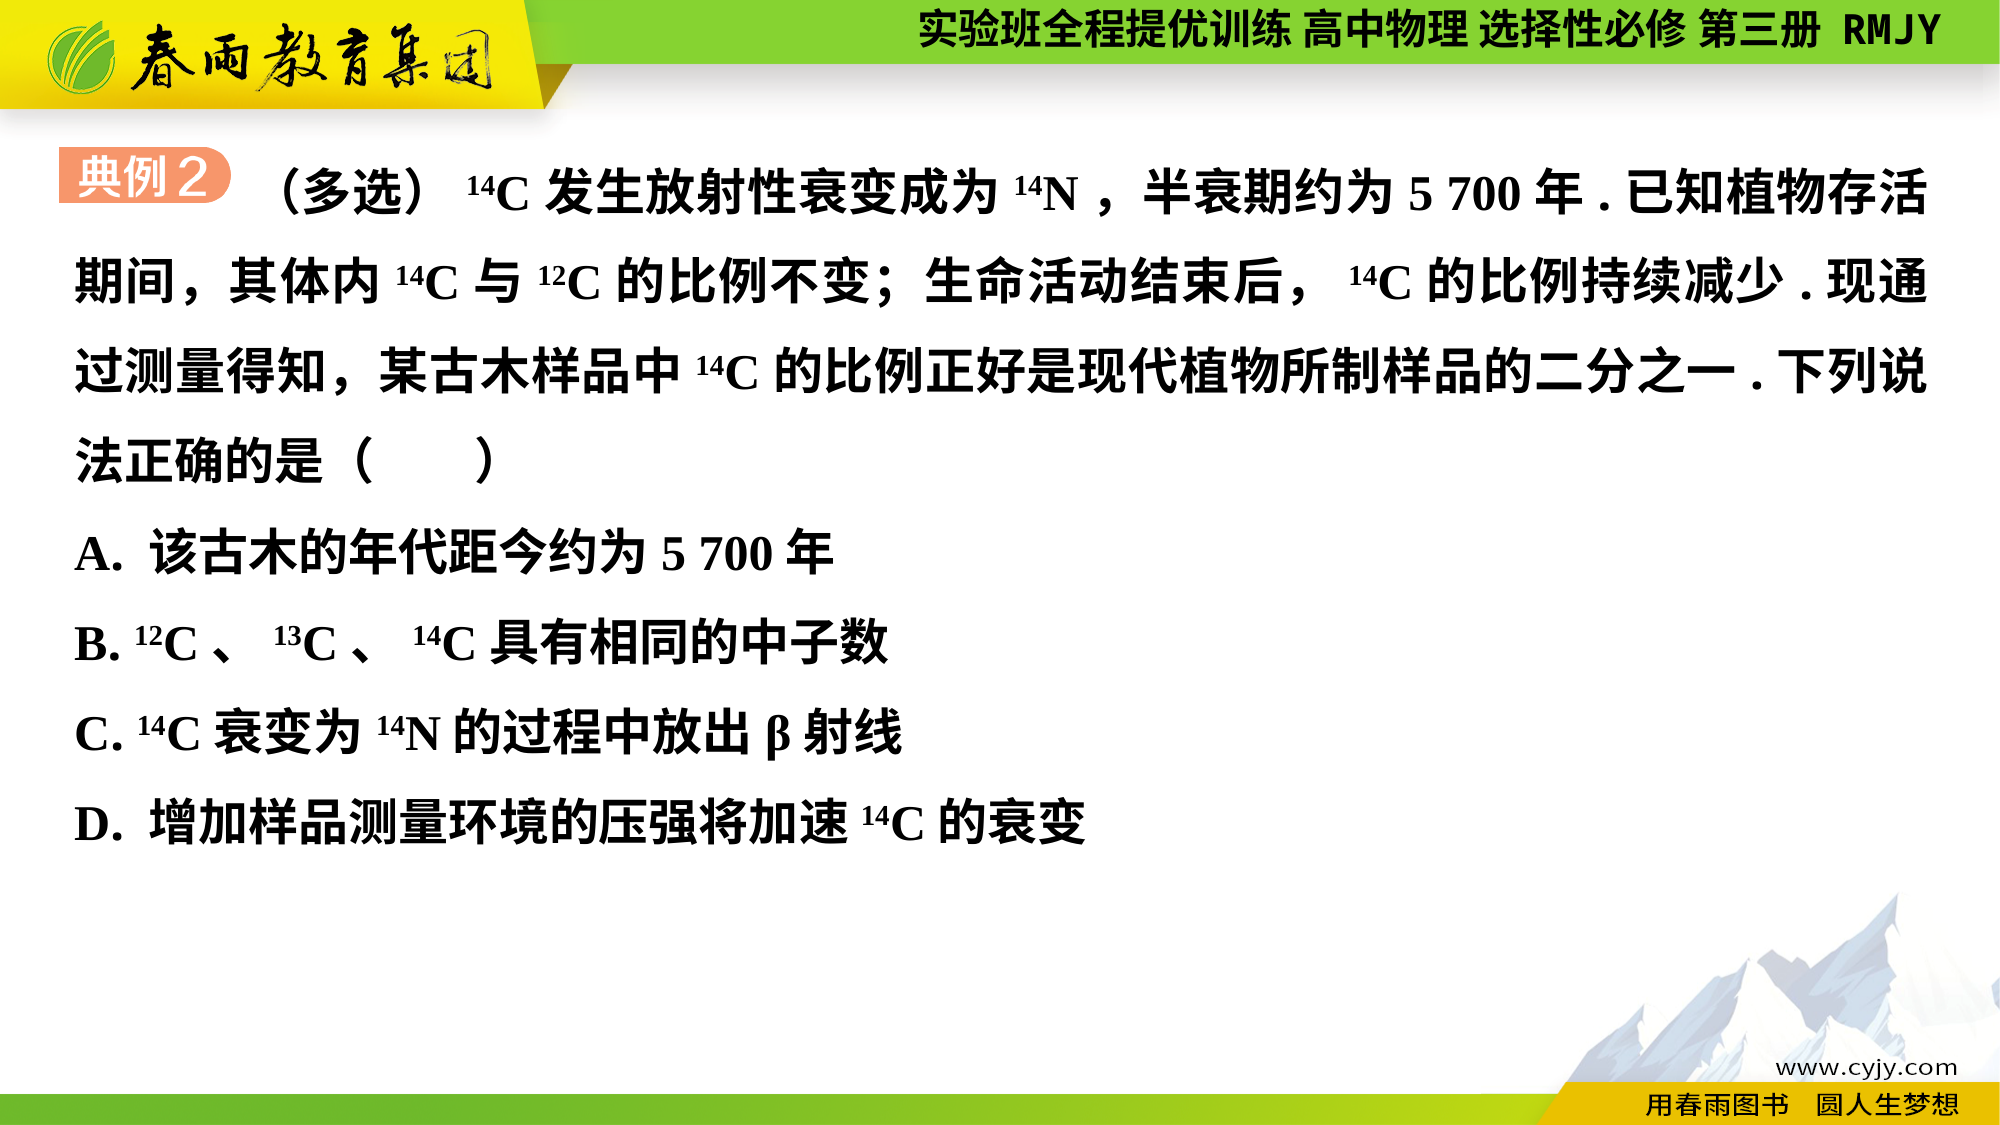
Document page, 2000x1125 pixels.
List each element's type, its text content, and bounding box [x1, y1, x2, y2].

picture [0, 0, 2000, 1125]
list （多选）14C发生放射性衰变成为14N，半衰期约为5 700年.已知植物存活期间，其体内14C与12C的比例不变；生命活动结束后，14C的比例持续减少.现通过测量得知，某古木样品中14C的比例正好是现代植物所制样品的二分之一.下列说法正确的是（ ） A. 该古木的年代距今约为5 700年 B. 12C、13C、14C具有相同的中子数 C. 14C衰变为14N的过程中放出β射线 D. 增加样品测量环境的压强将加速14C的衰变 [59, 122, 1944, 854]
